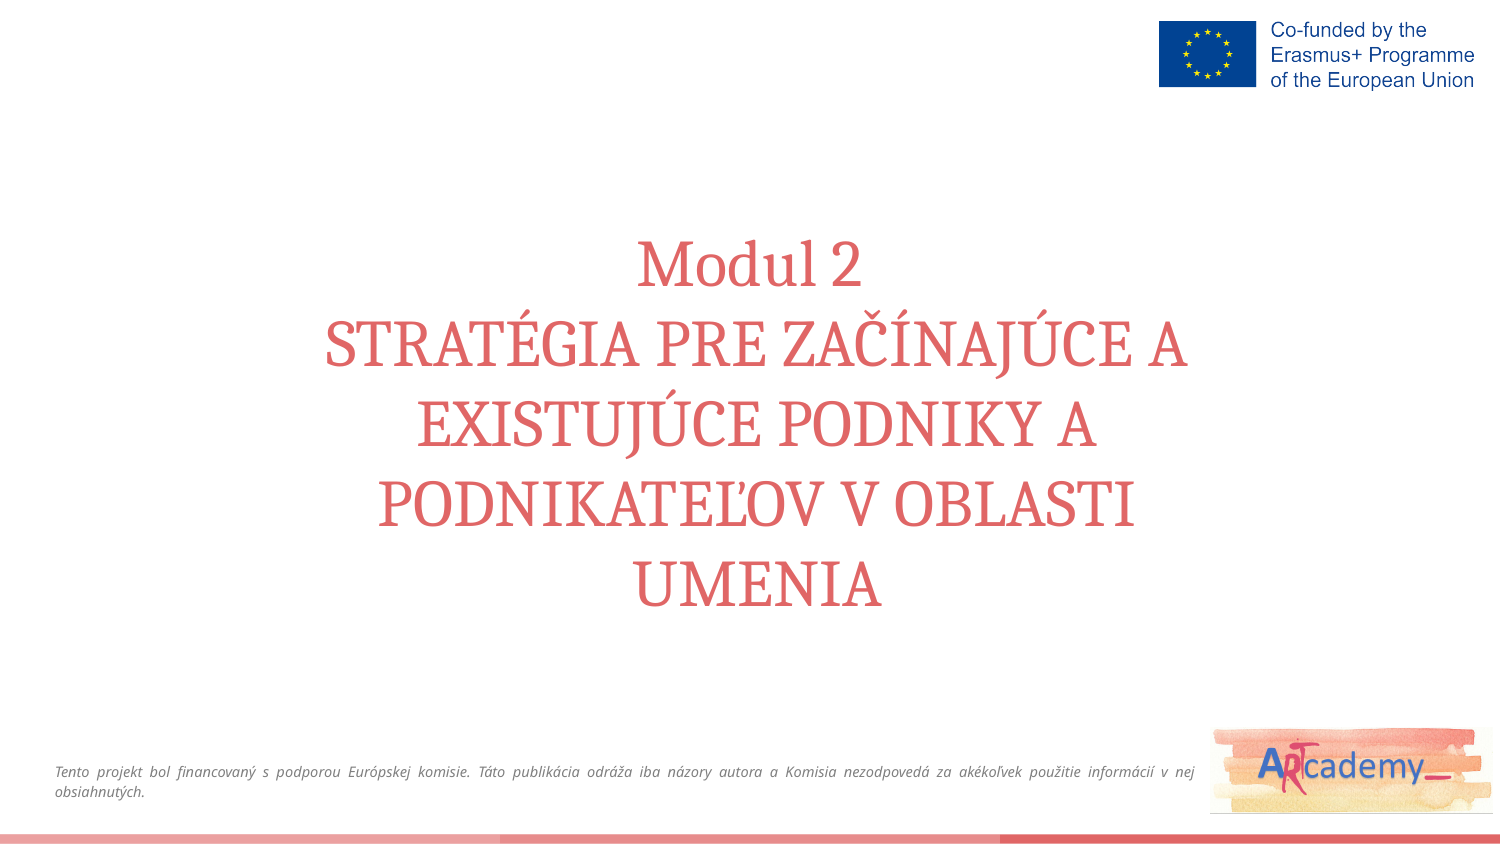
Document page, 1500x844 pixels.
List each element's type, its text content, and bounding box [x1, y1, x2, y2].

title Modul 2 STRATÉGIA PRE ZAČÍNAJÚCE A EXISTUJÚCE PODNIKY A PODNIKATEĽOV V OBLASTI UMENIA [246, 204, 1269, 465]
picture [1158, 21, 1474, 91]
picture [1210, 709, 1493, 844]
text_box Tento projekt bol financovaný s podporou Európskej komisie. Táto publikácia odráža iba názory autora a Komisia nezodpovedá za akékoľvek použitie informácií v nej obsiahnutých. [39, 754, 1205, 799]
